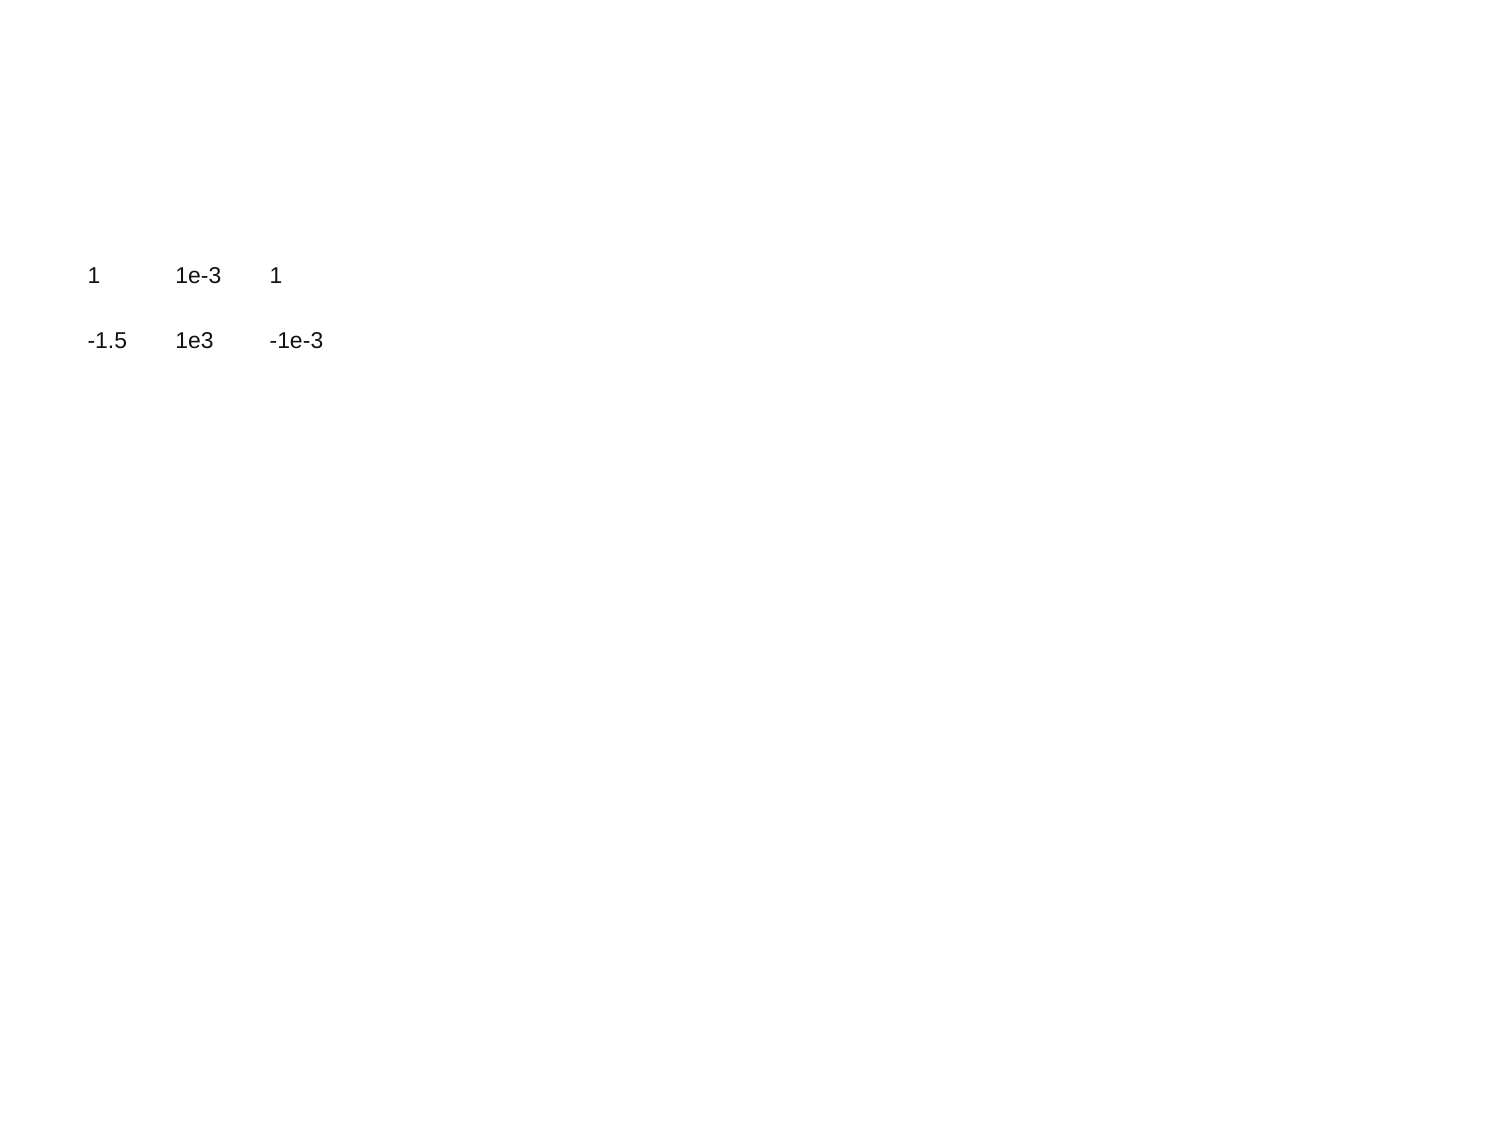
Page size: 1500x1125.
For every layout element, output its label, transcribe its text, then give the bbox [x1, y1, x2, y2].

table_cell -1.5 [75, 328, 163, 393]
table_cell 1e3 [163, 328, 257, 393]
table_header 1e-3 [163, 262, 257, 328]
table_header 1 [75, 262, 163, 328]
table_header 1 [257, 262, 359, 328]
table_cell -1e-3 [257, 328, 359, 393]
